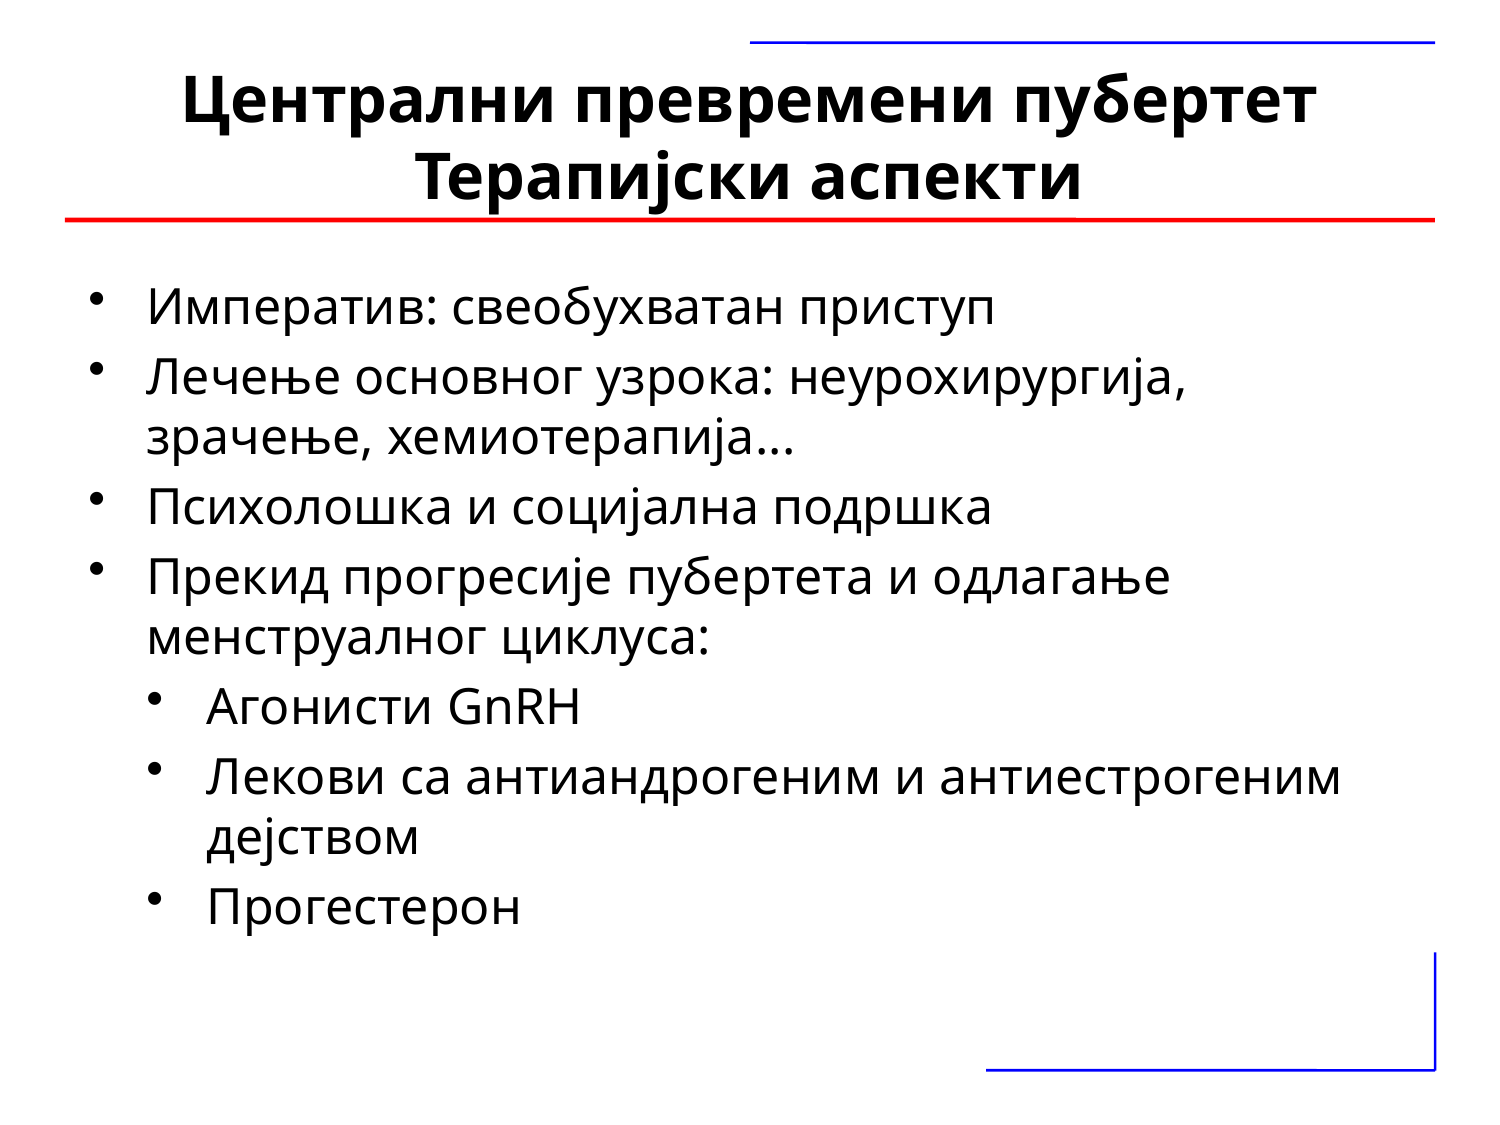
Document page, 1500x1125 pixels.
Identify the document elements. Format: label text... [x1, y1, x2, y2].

list Императив: свеобухватан приступ Лечење основног узрока: неурохирургија, зрачење, хемиотерапија... Психолошка и социјална подршка Прекид прогресије пубертета и одлагање менструалног циклуса: Агонисти GnRH Лекови са антиандрогеним и антиестрогеним дејством Прогестерон [73, 266, 1424, 992]
title Централни превремени пубертет Терапијски аспекти [74, 19, 1424, 221]
